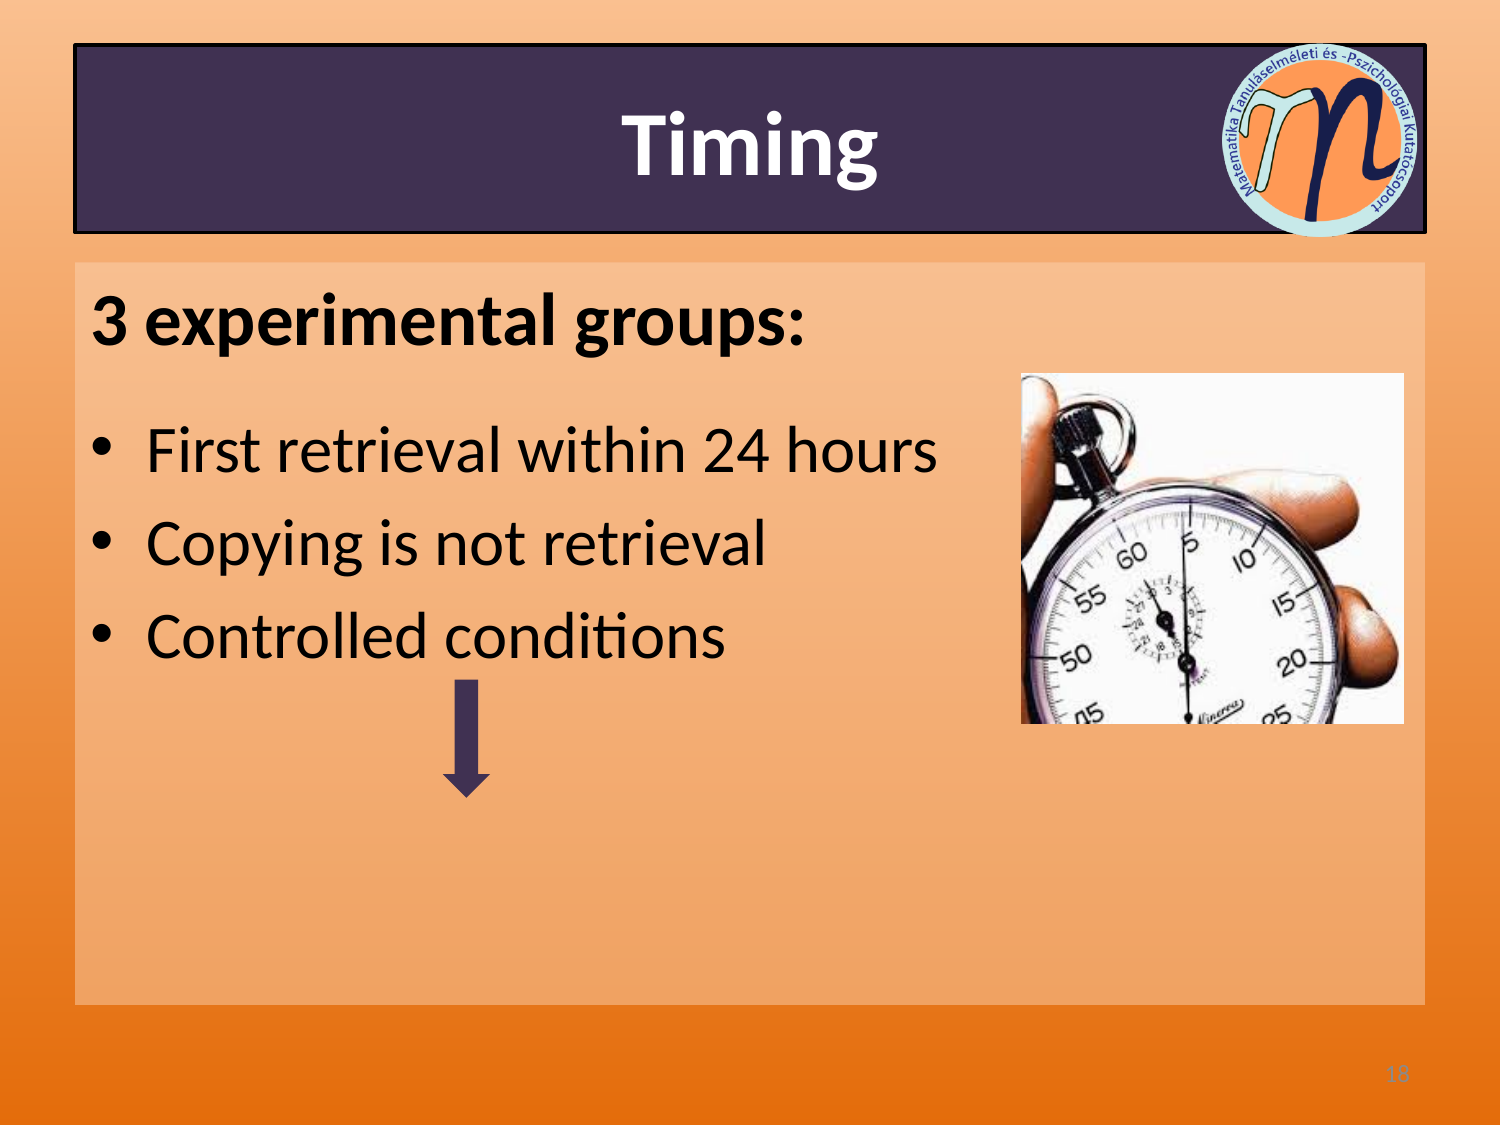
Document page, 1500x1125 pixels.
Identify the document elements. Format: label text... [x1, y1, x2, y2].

picture [1222, 40, 1422, 238]
text_box [440, 677, 492, 800]
slide_number 18 [1074, 1042, 1425, 1103]
picture [1021, 373, 1404, 725]
title Timing [73, 43, 1218, 234]
list 3 experimental groups: First retrieval within 24 hours Copying is not retrieval Controlled conditions [75, 262, 1425, 1005]
